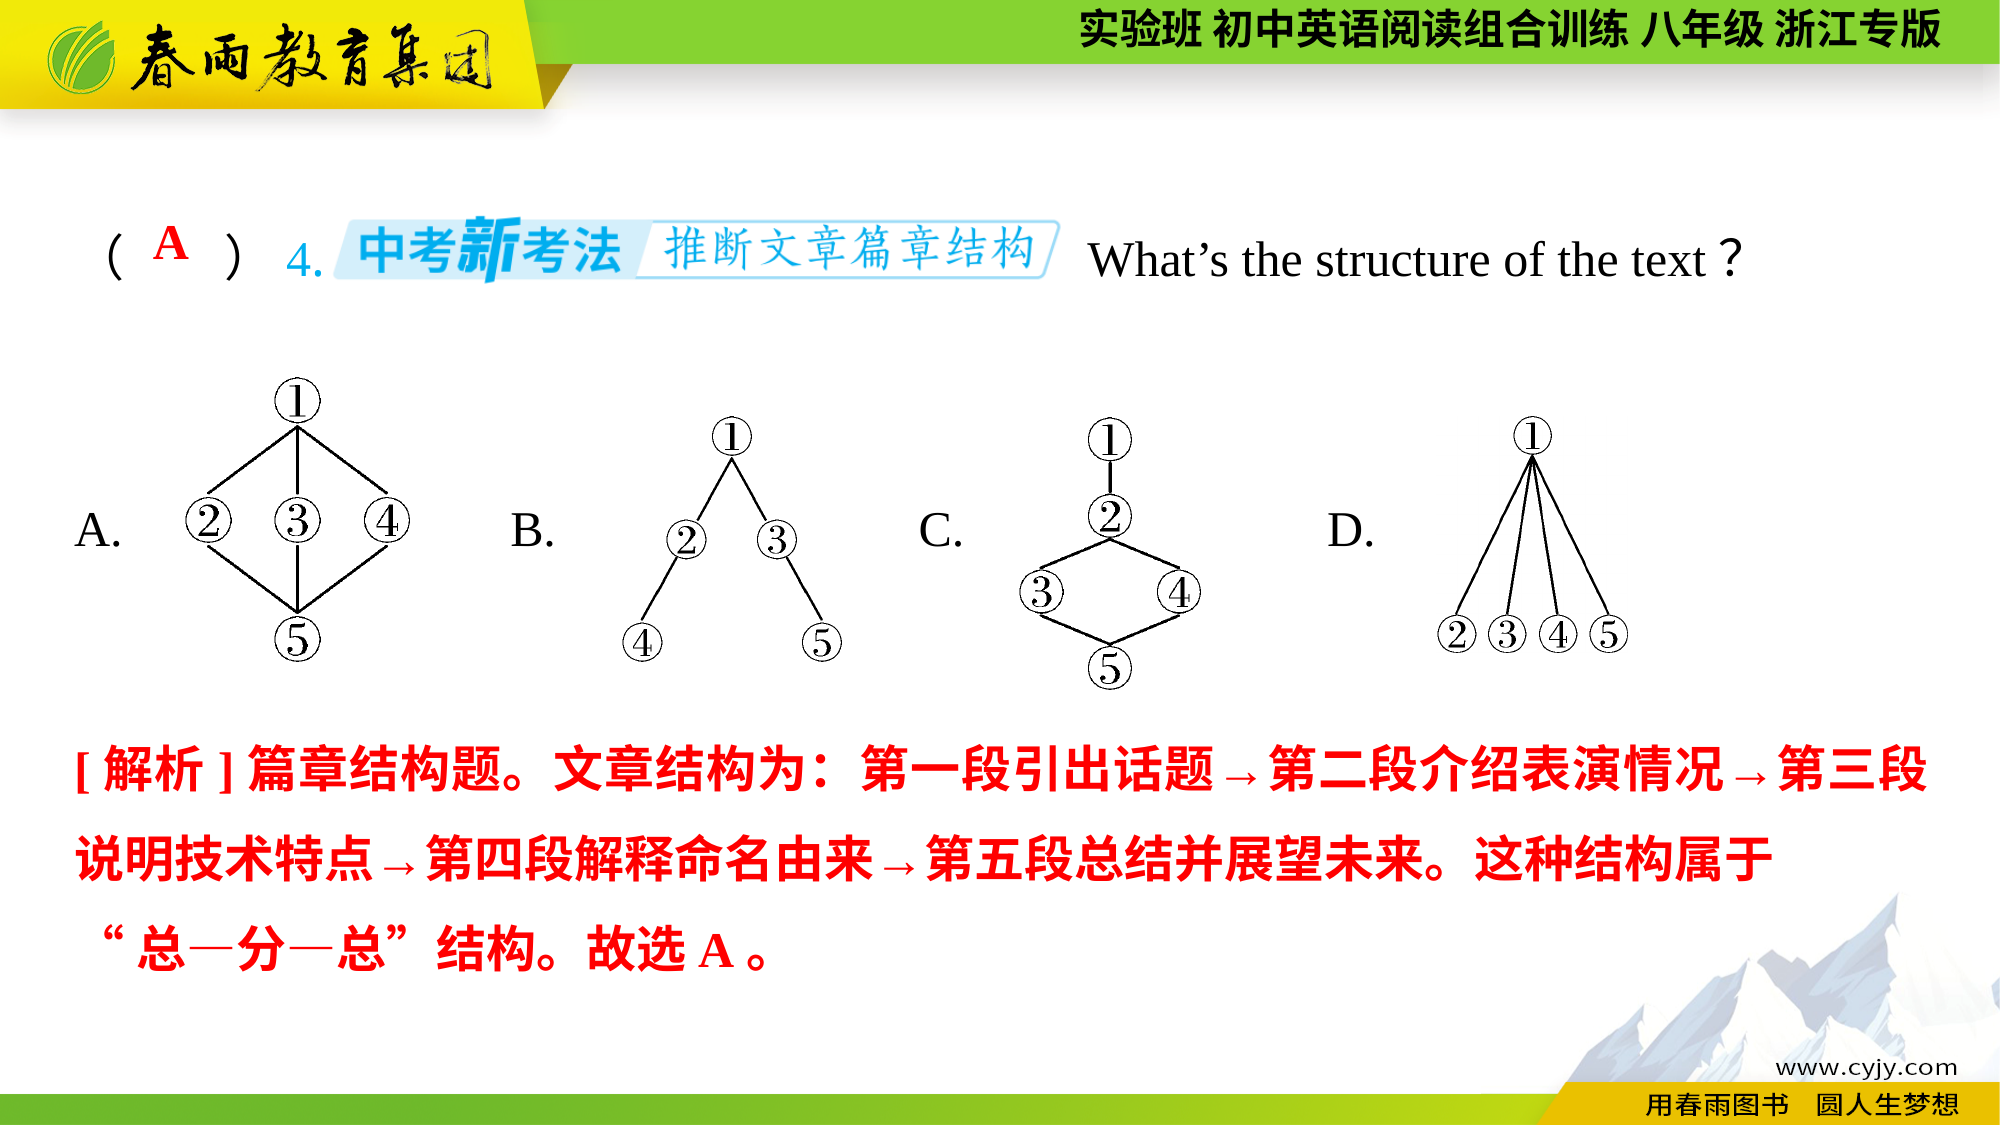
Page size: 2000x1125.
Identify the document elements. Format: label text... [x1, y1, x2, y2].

list （ ）4. What’s the structure of the text？ A. B. C. D. [59, 188, 1944, 568]
text_box A [138, 201, 204, 277]
picture [0, 0, 2000, 1125]
text_box [解析]篇章结构题。文章结构为：第一段引出话题→第二段介绍表演情况→第三段说明技术特点→第四段解释命名由来→第五段总结并展望未来。这种结构属于 “总—分—总”结构。故选A。 [59, 699, 1944, 985]
